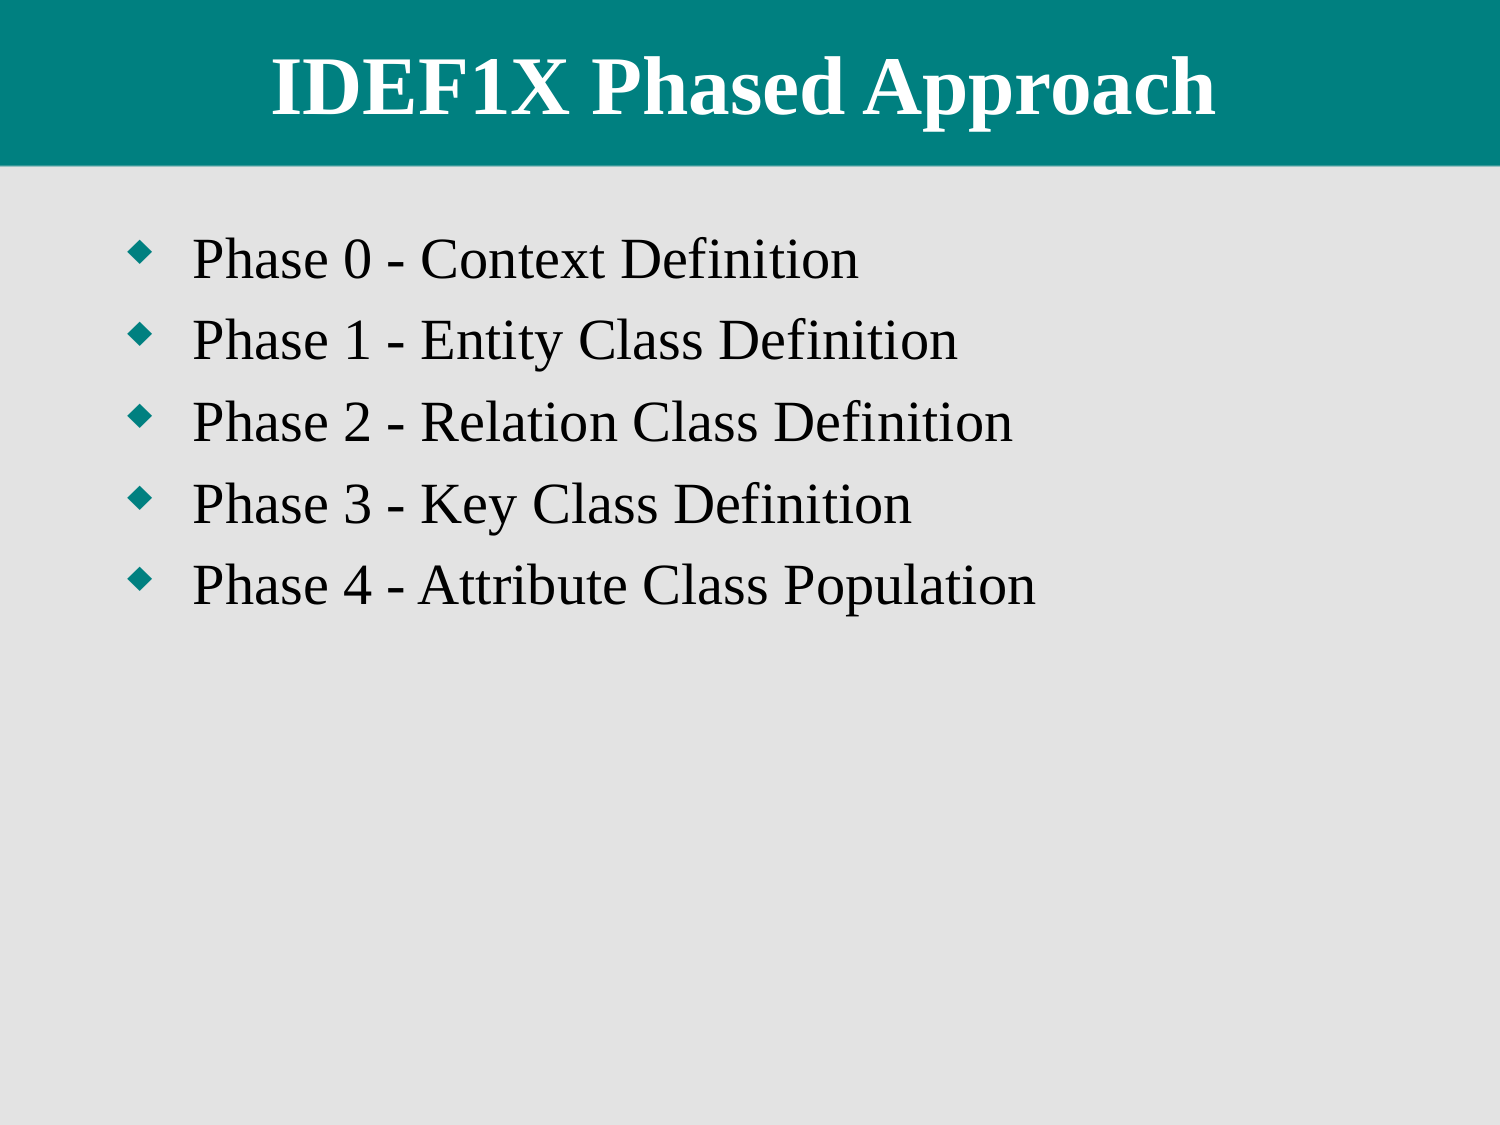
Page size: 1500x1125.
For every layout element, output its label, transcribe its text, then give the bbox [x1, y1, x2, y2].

picture [0, 0, 1500, 1125]
list Phase 0 - Context Definition Phase 1 - Entity Class Definition Phase 2 - Relation Class Definition Phase 3 - Key Class Definition Phase 4 - Attribute Class Population [111, 211, 1388, 635]
title IDEF1X Phased Approach [0, 23, 1488, 140]
